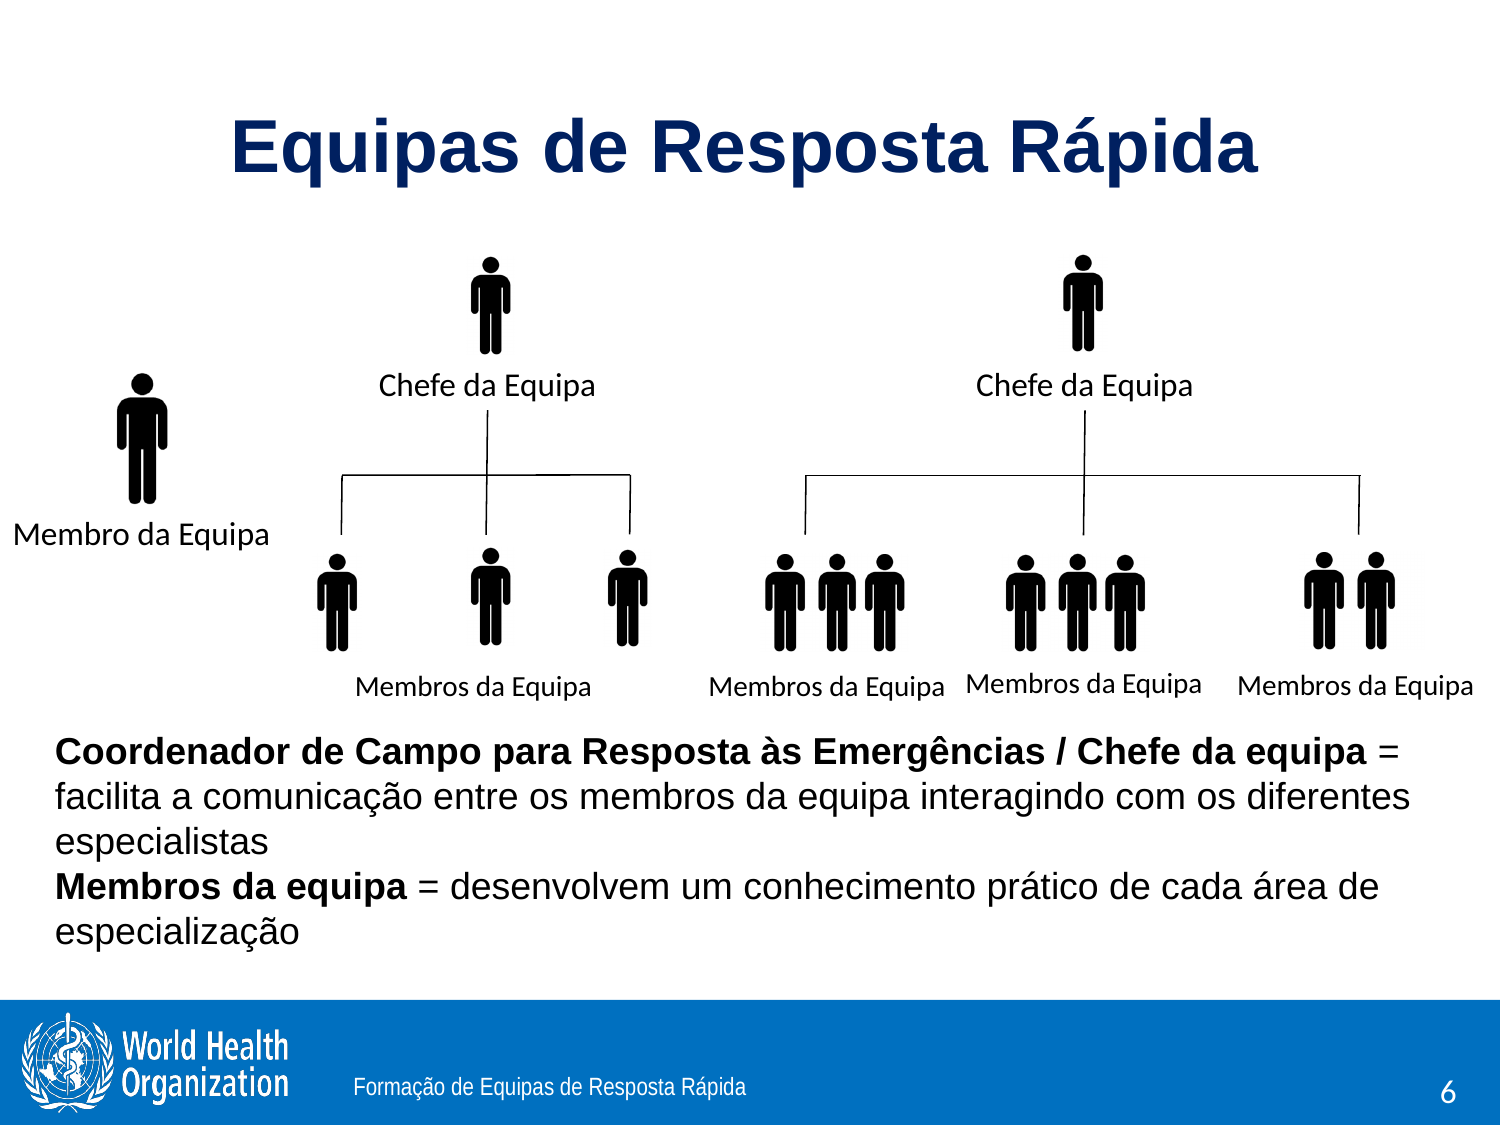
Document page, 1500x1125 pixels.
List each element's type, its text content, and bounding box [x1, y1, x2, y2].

picture [1058, 253, 1108, 352]
text_box Coordenador de Campo para Resposta às Emergências / Chefe da equipa = facilita a comunicação entre os membros da equipa interagindo com os diferentes especialistas Membros da equipa = desenvolvem um conhecimento prático de cada área de especialização [40, 720, 1438, 960]
picture [1001, 553, 1150, 652]
text_box Equipas de Resposta Rápida [19, 90, 1471, 195]
picture [465, 547, 516, 646]
text_box Membros da Equipa [1206, 658, 1500, 709]
text_box Membros da Equipa [312, 659, 634, 710]
text_box Chefe da Equipa [935, 355, 1235, 411]
text_box Membros da Equipa [933, 656, 1235, 707]
picture [21, 1012, 288, 1113]
picture [603, 548, 653, 647]
picture [1299, 551, 1425, 650]
picture [312, 553, 362, 652]
text_box Membros da Equipa [667, 659, 987, 710]
picture [760, 553, 910, 652]
text_box Chefe da Equipa [338, 355, 637, 411]
picture [76, 372, 209, 505]
text_box Membro da Equipa [0, 504, 291, 560]
picture [465, 256, 516, 355]
